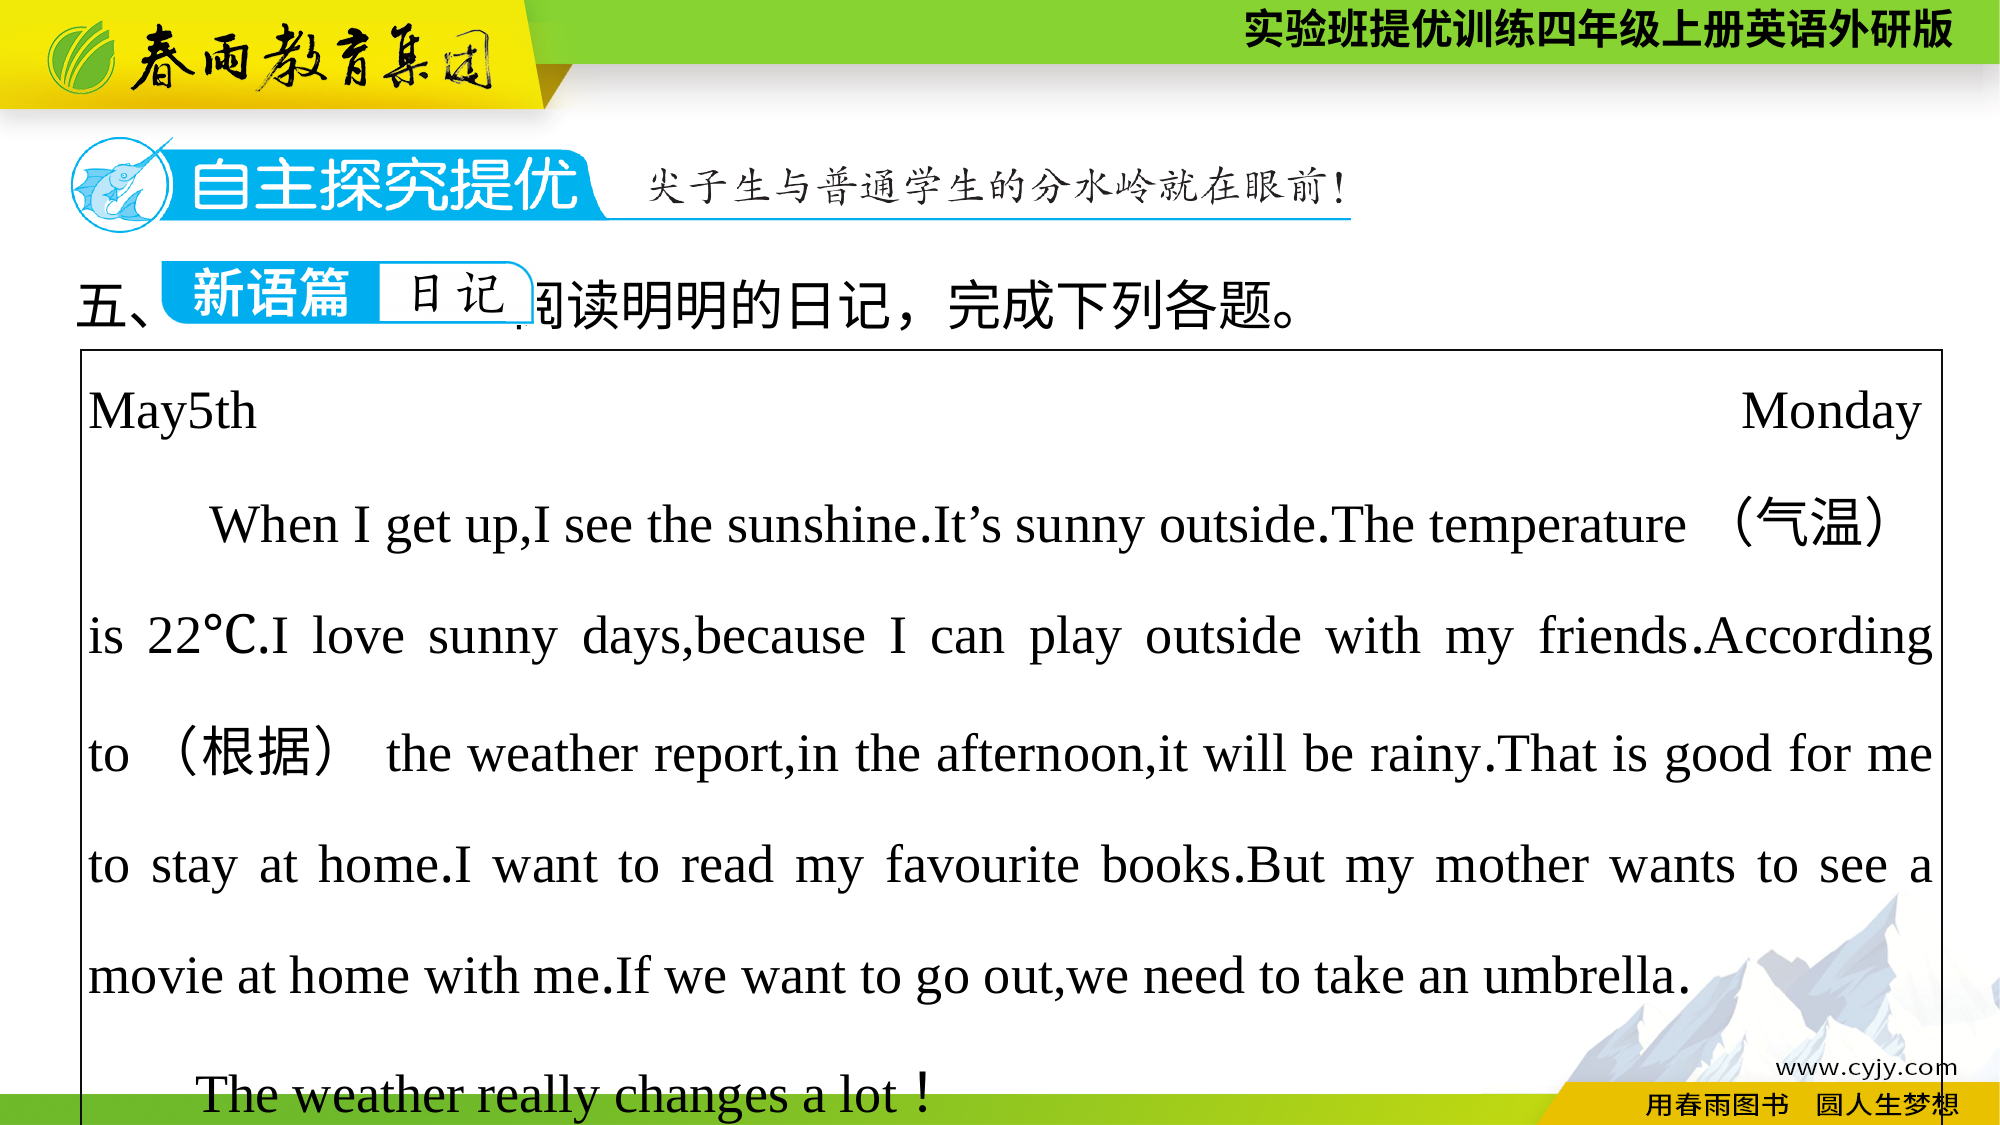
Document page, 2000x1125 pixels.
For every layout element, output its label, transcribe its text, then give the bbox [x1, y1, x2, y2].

list 五、 阅读明明的日记，完成下列各题。 [59, 231, 1944, 346]
table_header May5th Monday When I get up,I see the sunshine.It’s sunny outside.The temperature（气温）is 22℃.I love sunny days,because I can play outside with my friends.According to（根据）the weather report,in the afternoon,it will be rainy.That is good for me to stay at home.I want to read my favourite books.But my mother wants to see a movie at home with me.If we want to go out,we need to take an umbrella. The weather really changes a lot！ [82, 351, 1941, 1125]
picture [0, 0, 2000, 1125]
